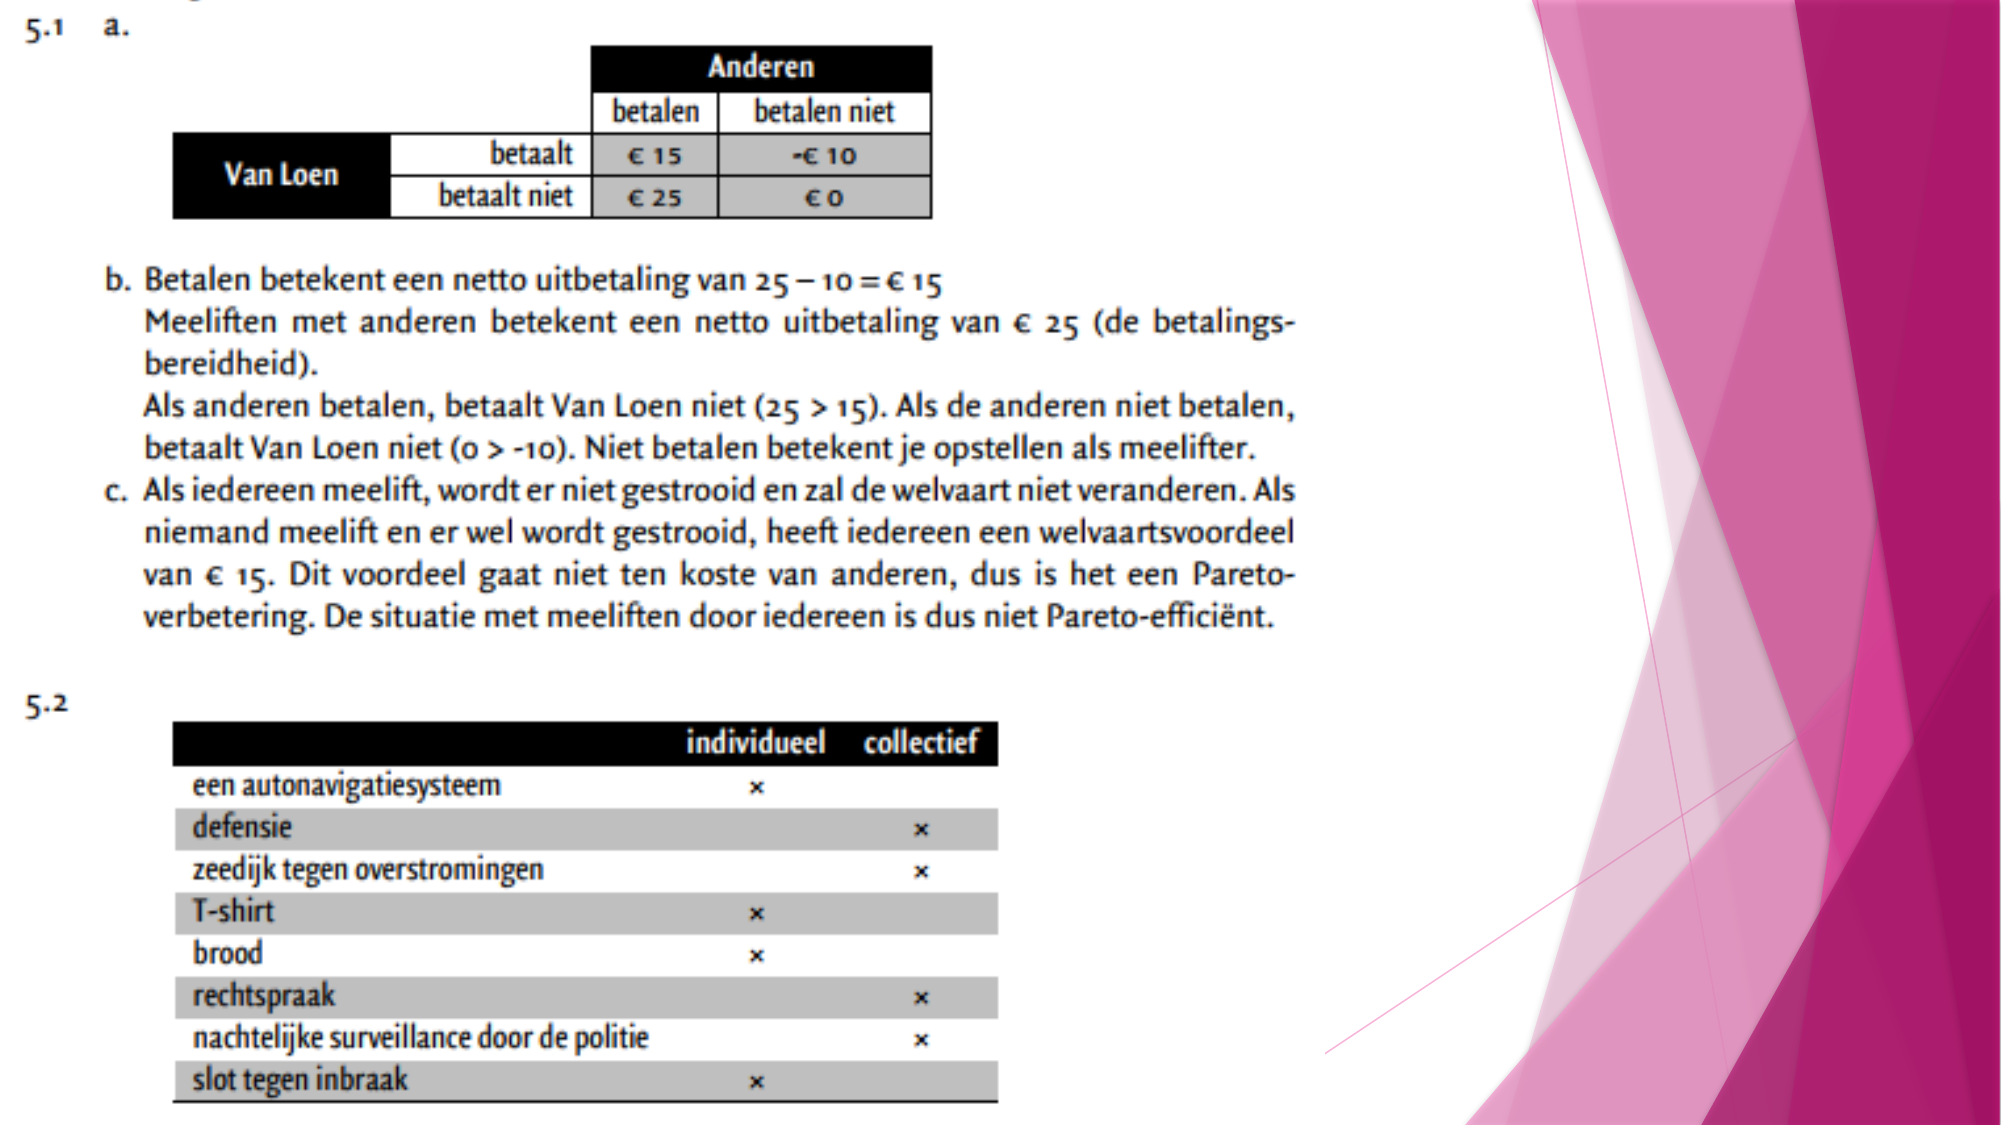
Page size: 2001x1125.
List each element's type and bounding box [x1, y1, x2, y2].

picture [0, 0, 1325, 1125]
